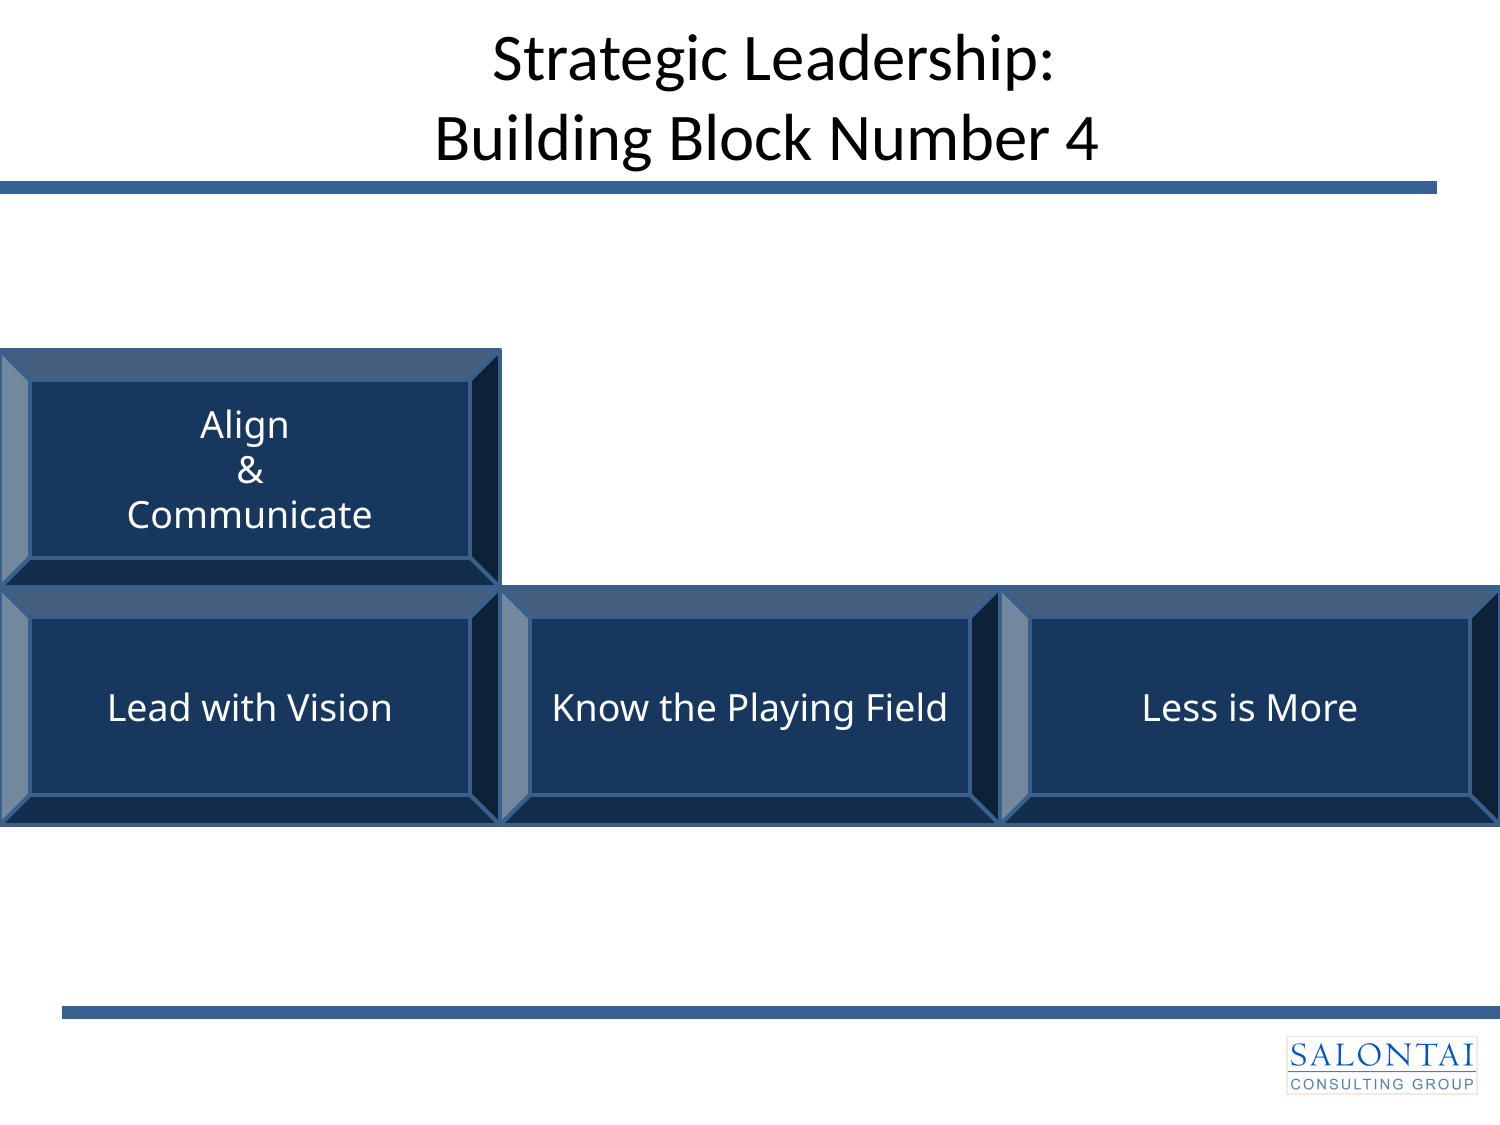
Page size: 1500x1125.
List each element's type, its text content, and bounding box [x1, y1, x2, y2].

text_box Less is More [998, 585, 1500, 827]
text_box Know the Playing Field [498, 585, 998, 827]
text_box Lead with Vision [0, 590, 498, 827]
picture [1287, 1037, 1477, 1094]
title Strategic Leadership: Building Block Number 4 [50, 12, 1500, 175]
text_box Align & Communicate [0, 348, 502, 590]
